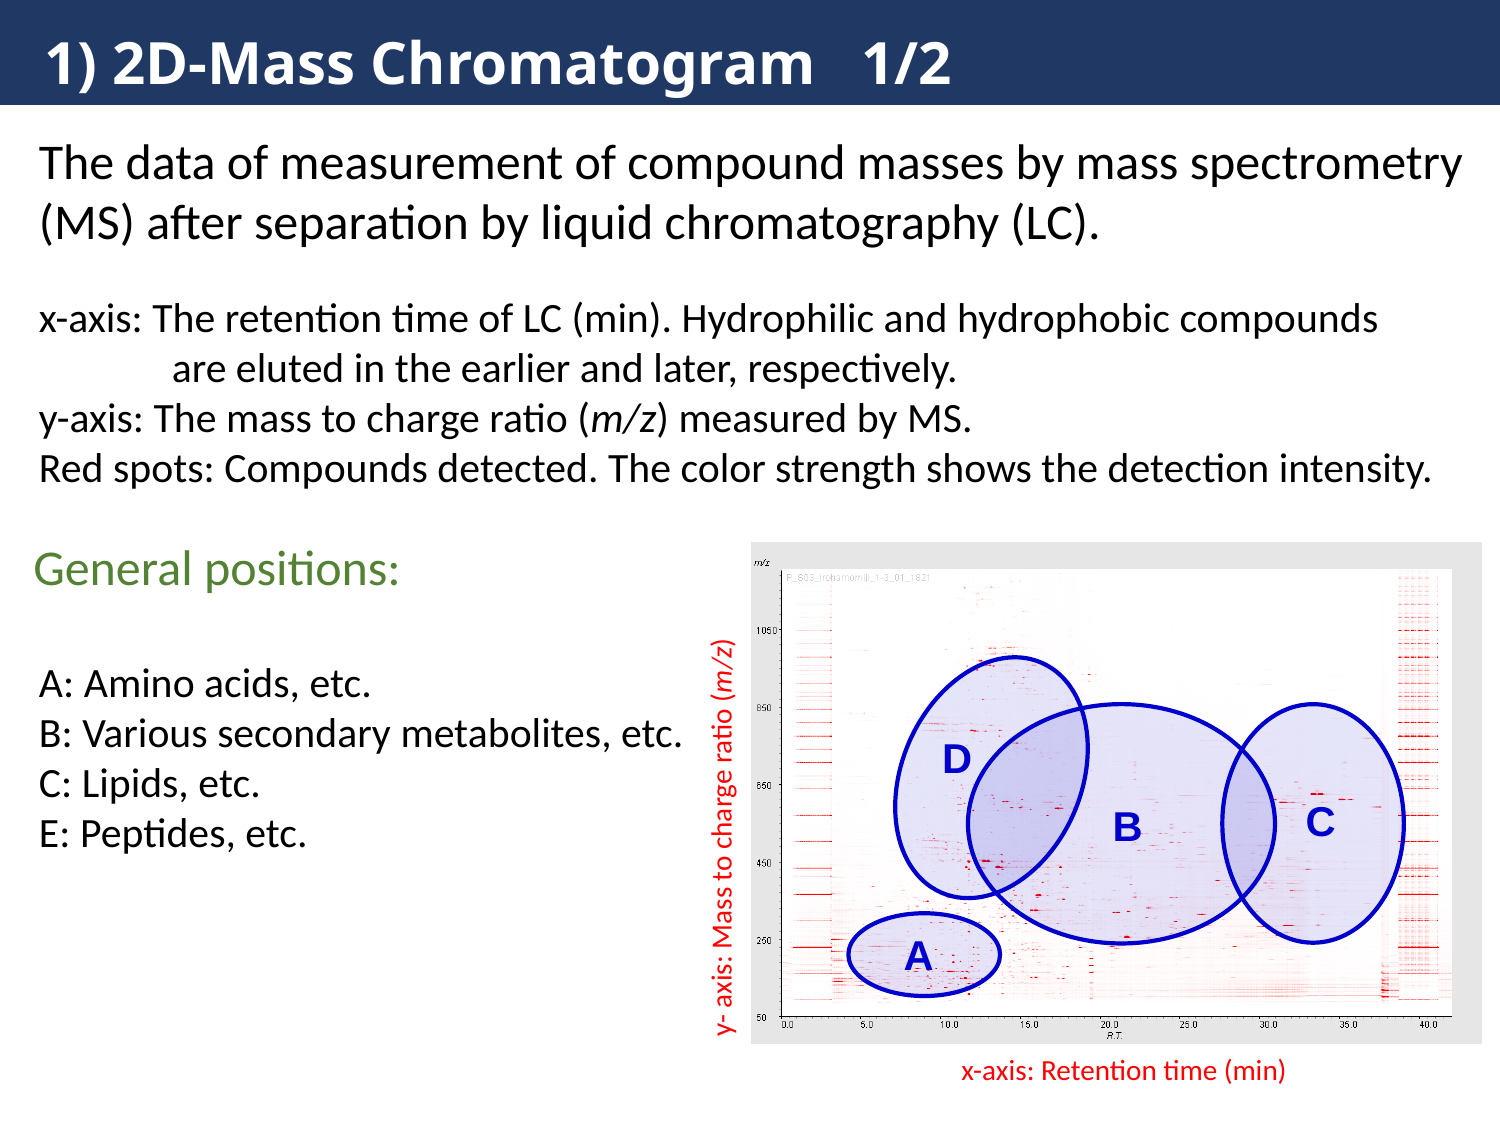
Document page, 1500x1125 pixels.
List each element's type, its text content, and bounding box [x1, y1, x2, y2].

text_box x-axis: The retention time of LC (min). Hydrophilic and hydrophobic compounds are eluted in the earlier and later, respectively. y-axis: The mass to charge ratio (m/z) measured by MS. Red spots: Compounds detected. The color strength shows the detection intensity. [24, 283, 1452, 498]
text_box [0, 0, 1500, 107]
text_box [751, 541, 1482, 1044]
text_box The data of measurement of compound masses by mass spectrometry (MS) after separation by liquid chromatography (LC). [24, 122, 1500, 258]
text_box y- axis: Mass to charge ratio (m/z) [695, 606, 745, 1052]
text_box 1) 2D-Mass Chromatogram 1/2 [29, 19, 1412, 104]
text_box A: Amino acids, etc. B: Various secondary metabolites, etc. C: Lipids, etc. E: Peptides, etc. [24, 648, 695, 863]
text_box x-axis: Retention time (min) [946, 1053, 1331, 1094]
text_box General positions: [18, 527, 491, 603]
